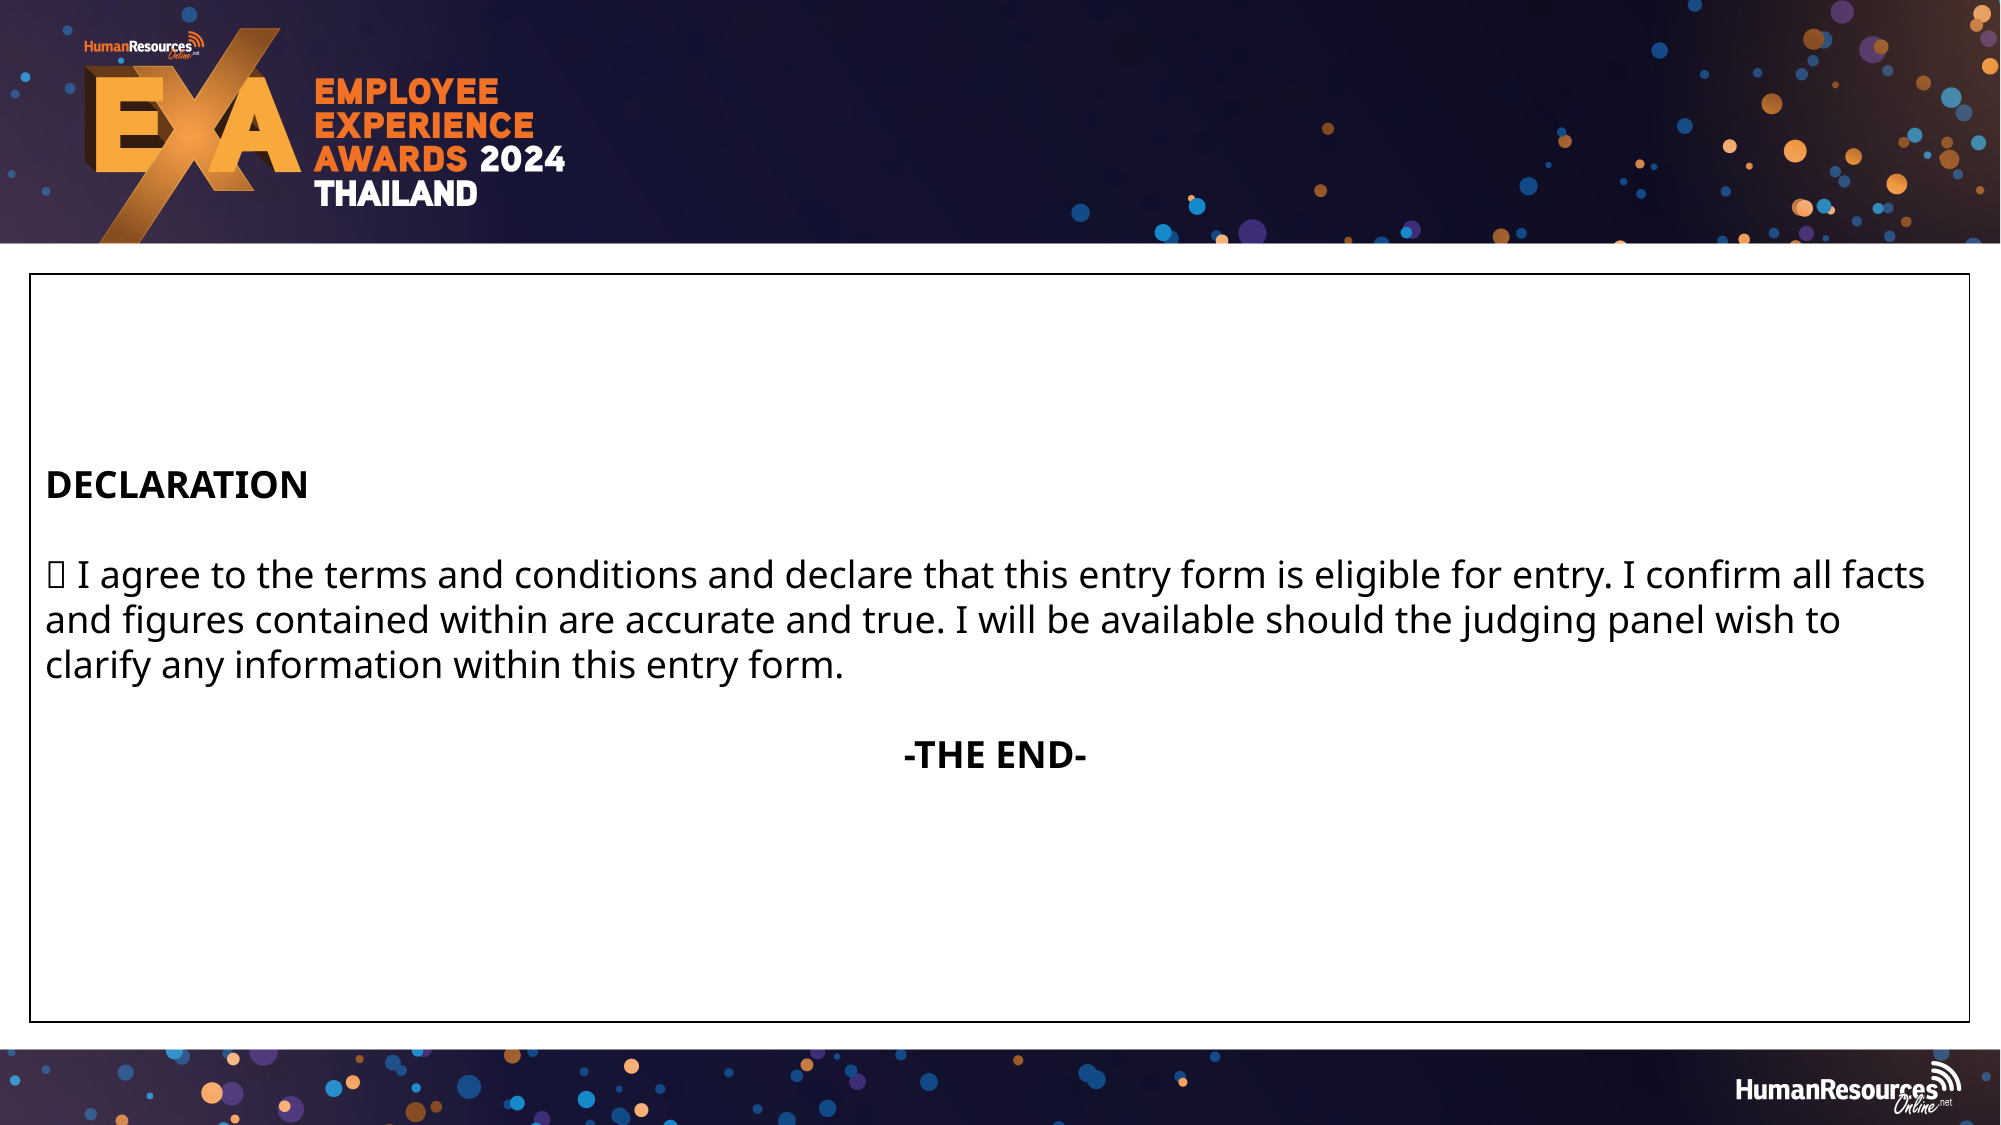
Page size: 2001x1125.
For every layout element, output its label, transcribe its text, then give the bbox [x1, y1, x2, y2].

picture [0, 0, 2001, 1125]
text_box DECLARATION  I agree to the terms and conditions and declare that this entry form is eligible for entry. I confirm all facts and figures contained within are accurate and true. I will be available should the judging panel wish to clarify any information within this entry form. -THE END- [30, 273, 1970, 1023]
